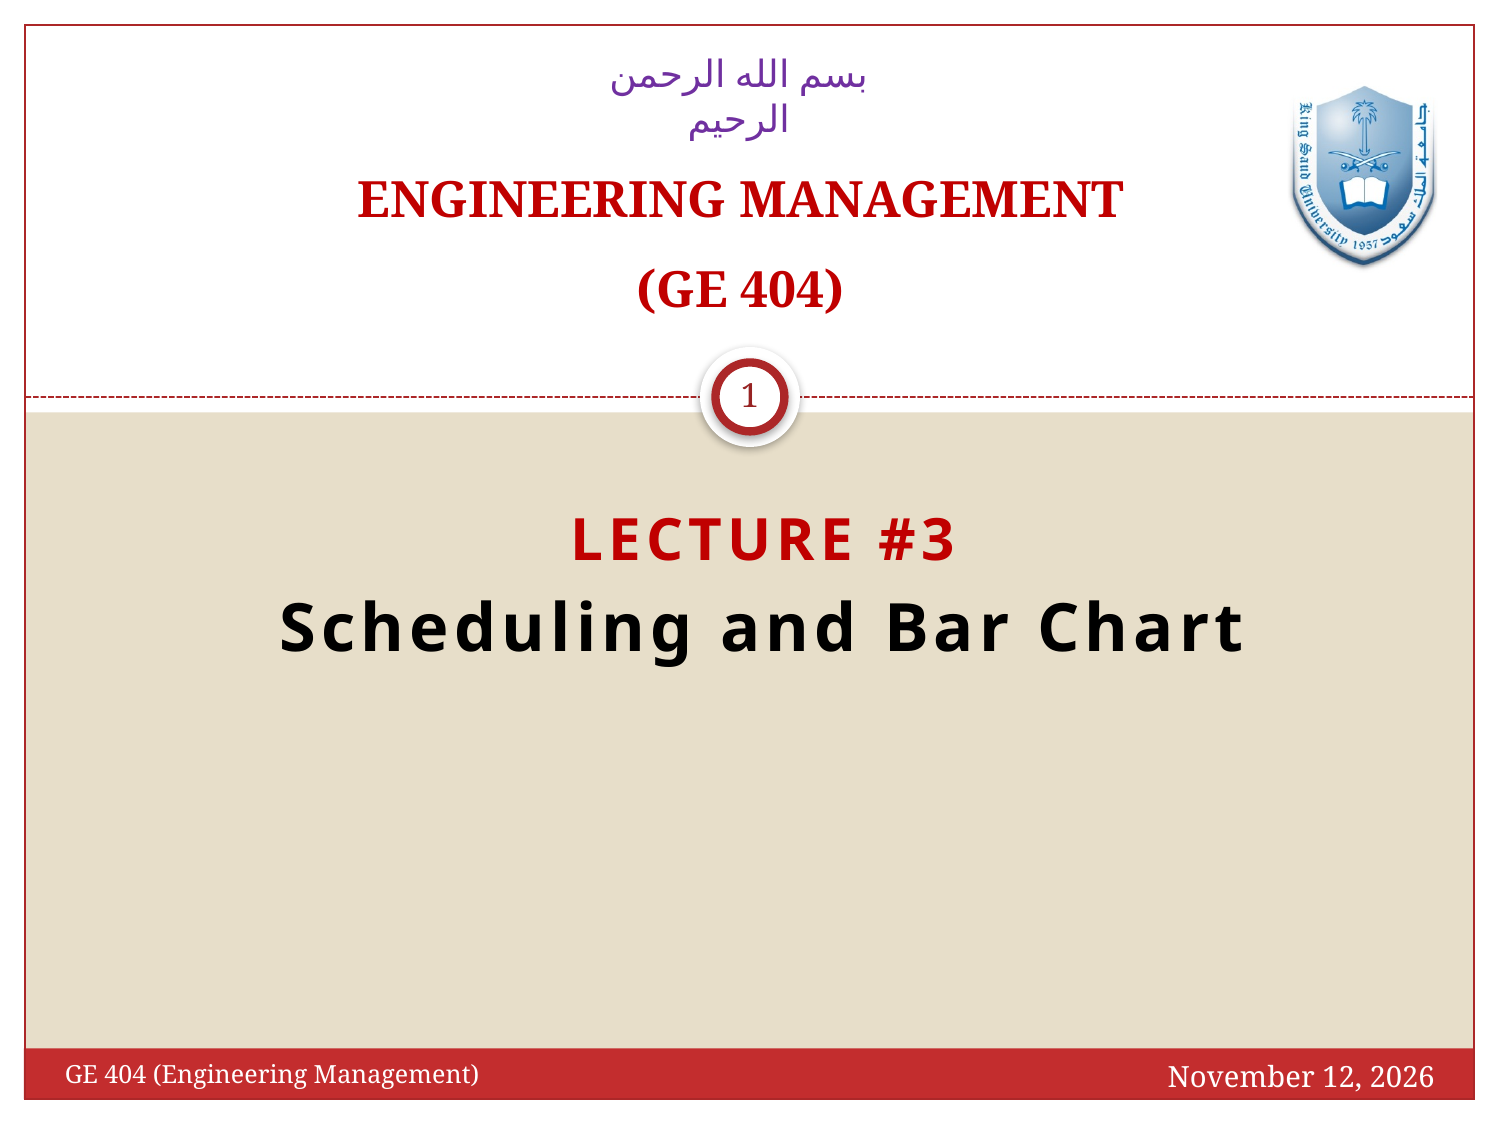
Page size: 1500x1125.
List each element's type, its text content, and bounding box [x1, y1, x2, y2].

picture [1287, 74, 1438, 273]
subtitle Lecture #3 Scheduling and Bar Chart [50, 437, 1475, 675]
text_box بسم الله الرحمن الرحيم [561, 42, 917, 148]
title ENGINEERING MANAGEMENT (GE 404) [225, 137, 1258, 325]
slide_number 1 [712, 360, 788, 434]
footer GE 404 (Engineering Management) [50, 1051, 638, 1112]
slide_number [950, 1050, 1450, 1111]
